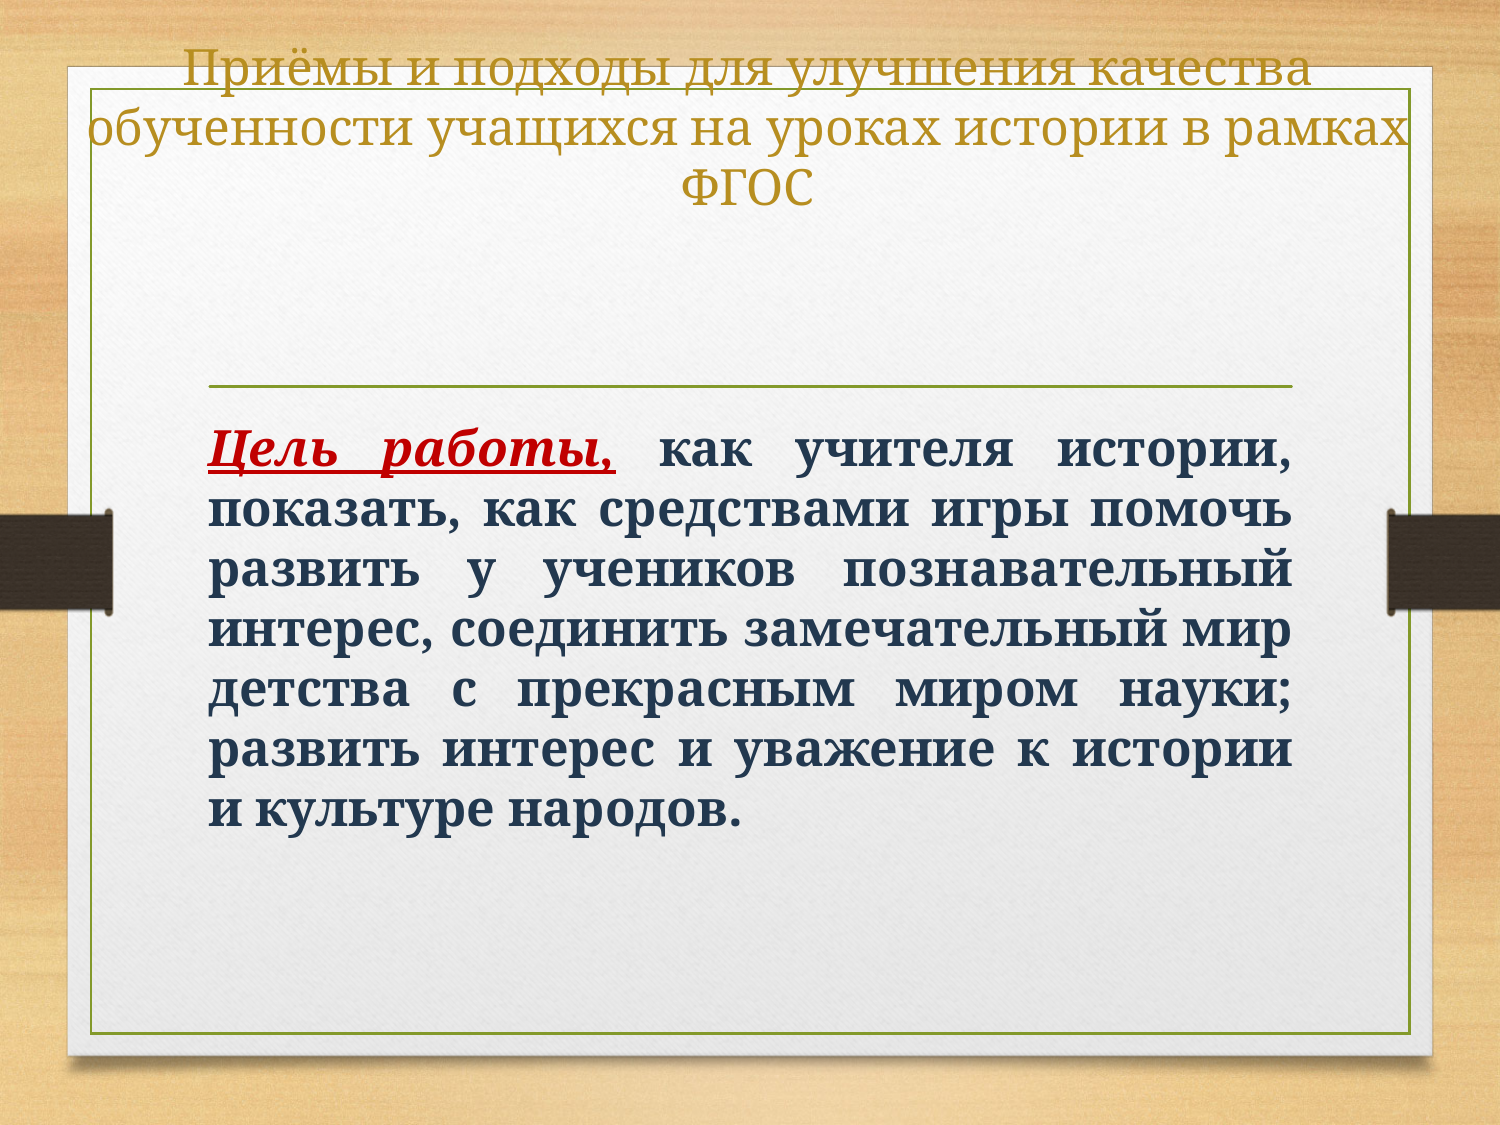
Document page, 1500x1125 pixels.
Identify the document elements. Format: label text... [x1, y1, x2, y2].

picture [0, 0, 1500, 1125]
title Приёмы и подходы для улучшения качества обученности учащихся на уроках истории в рамках ФГОС [49, 66, 1447, 185]
list Цель работы, как учителя истории, показать, как средствами игры помочь развить у учеников познавательный интерес, соединить замечательный мир детства с прекрасным миром науки; развить интерес и уважение к истории и культуре народов. [193, 408, 1309, 974]
